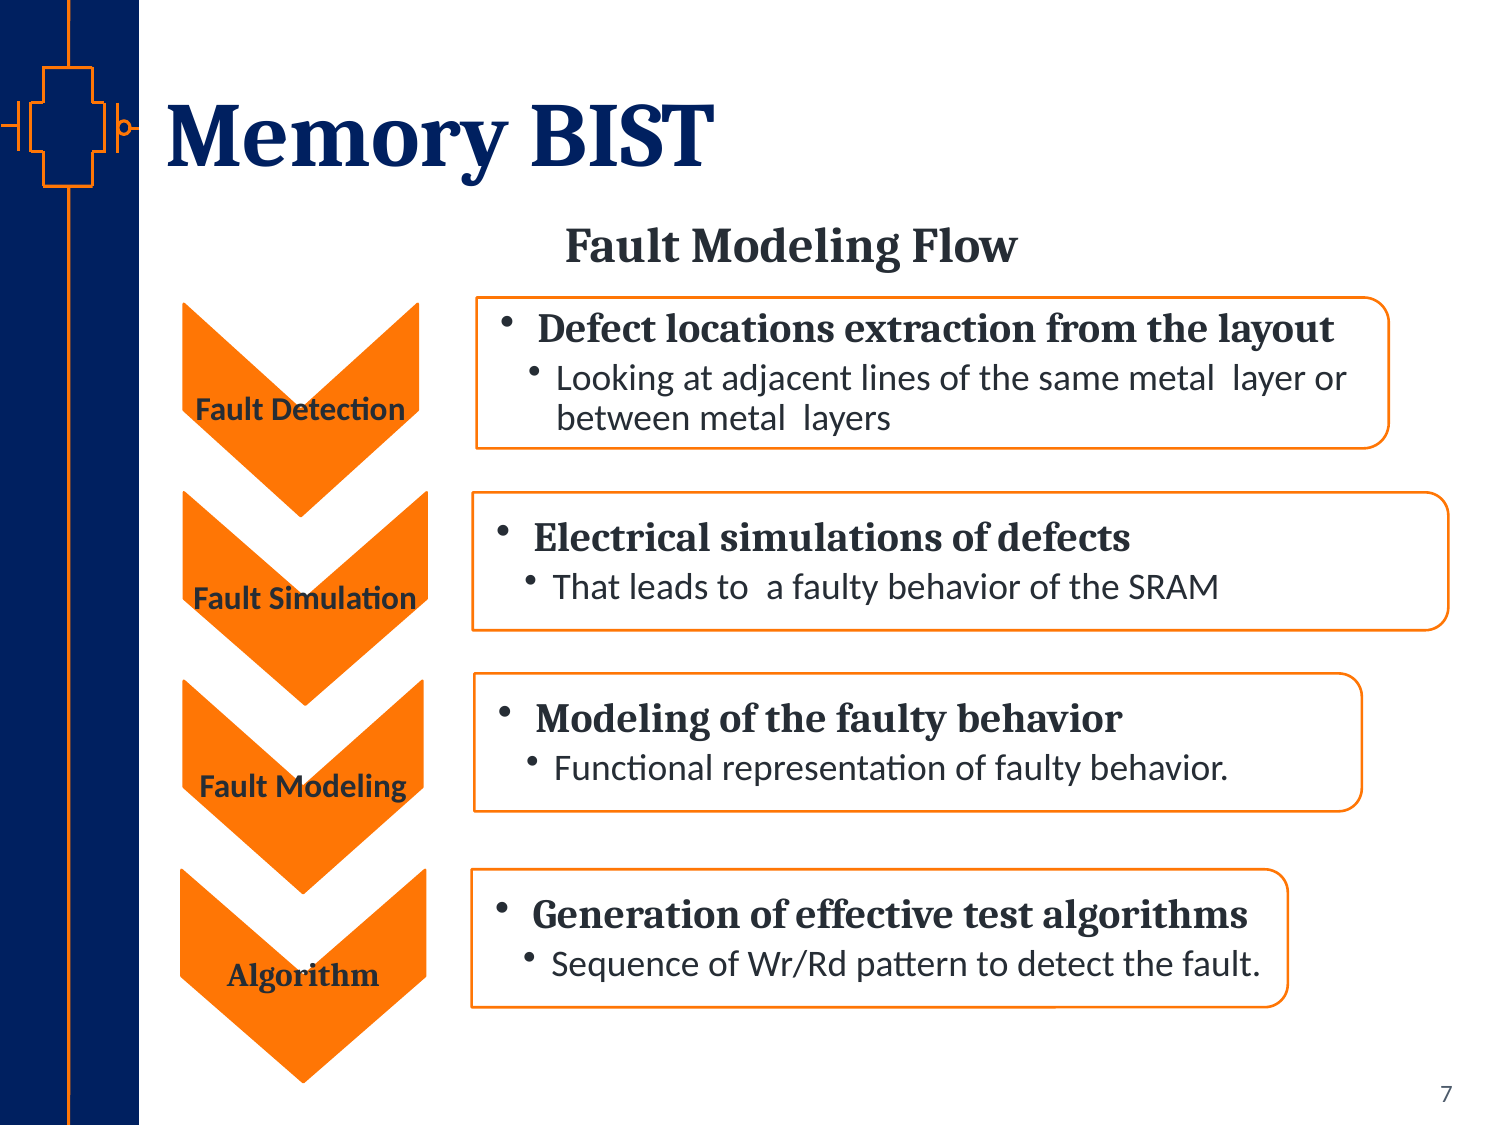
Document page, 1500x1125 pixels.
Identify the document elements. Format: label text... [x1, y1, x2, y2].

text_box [149, 296, 1469, 1083]
title Memory BIST [150, 35, 1338, 193]
slide_number 7 [1425, 1062, 1488, 1123]
list Fault Modeling Flow [501, 204, 1082, 293]
